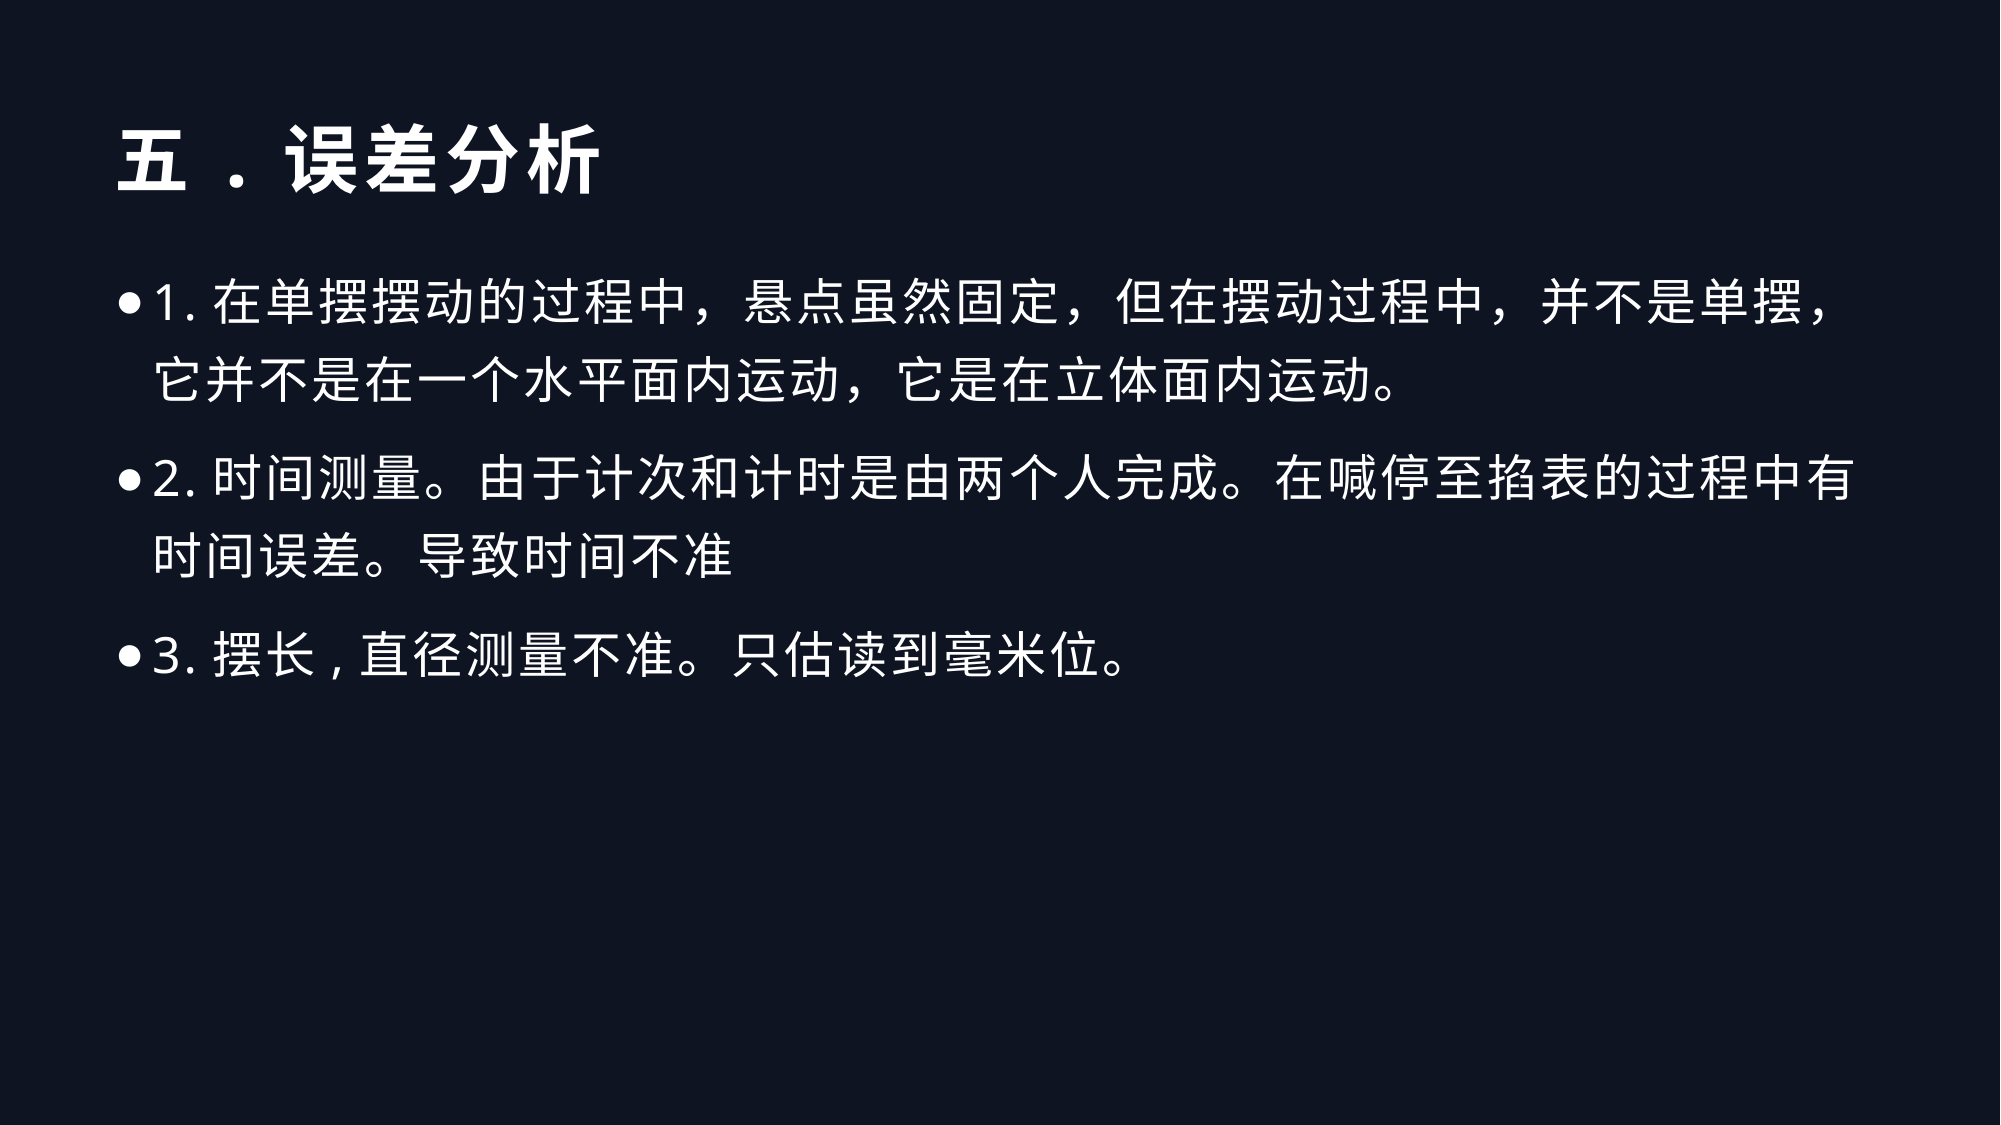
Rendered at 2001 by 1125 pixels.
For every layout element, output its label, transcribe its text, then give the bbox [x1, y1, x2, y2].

list 1.在单摆摆动的过程中，悬点虽然固定，但在摆动过程中，并不是单摆，它并不是在一个水平面内运动，它是在立体面内运动。 2.时间测量。由于计次和计时是由两个人完成。在喊停至掐表的过程中有时间误差。导致时间不准 3.摆长,直径测量不准。只估读到毫米位。 [99, 244, 1900, 1026]
title 五.误差分析 [100, 99, 1900, 216]
